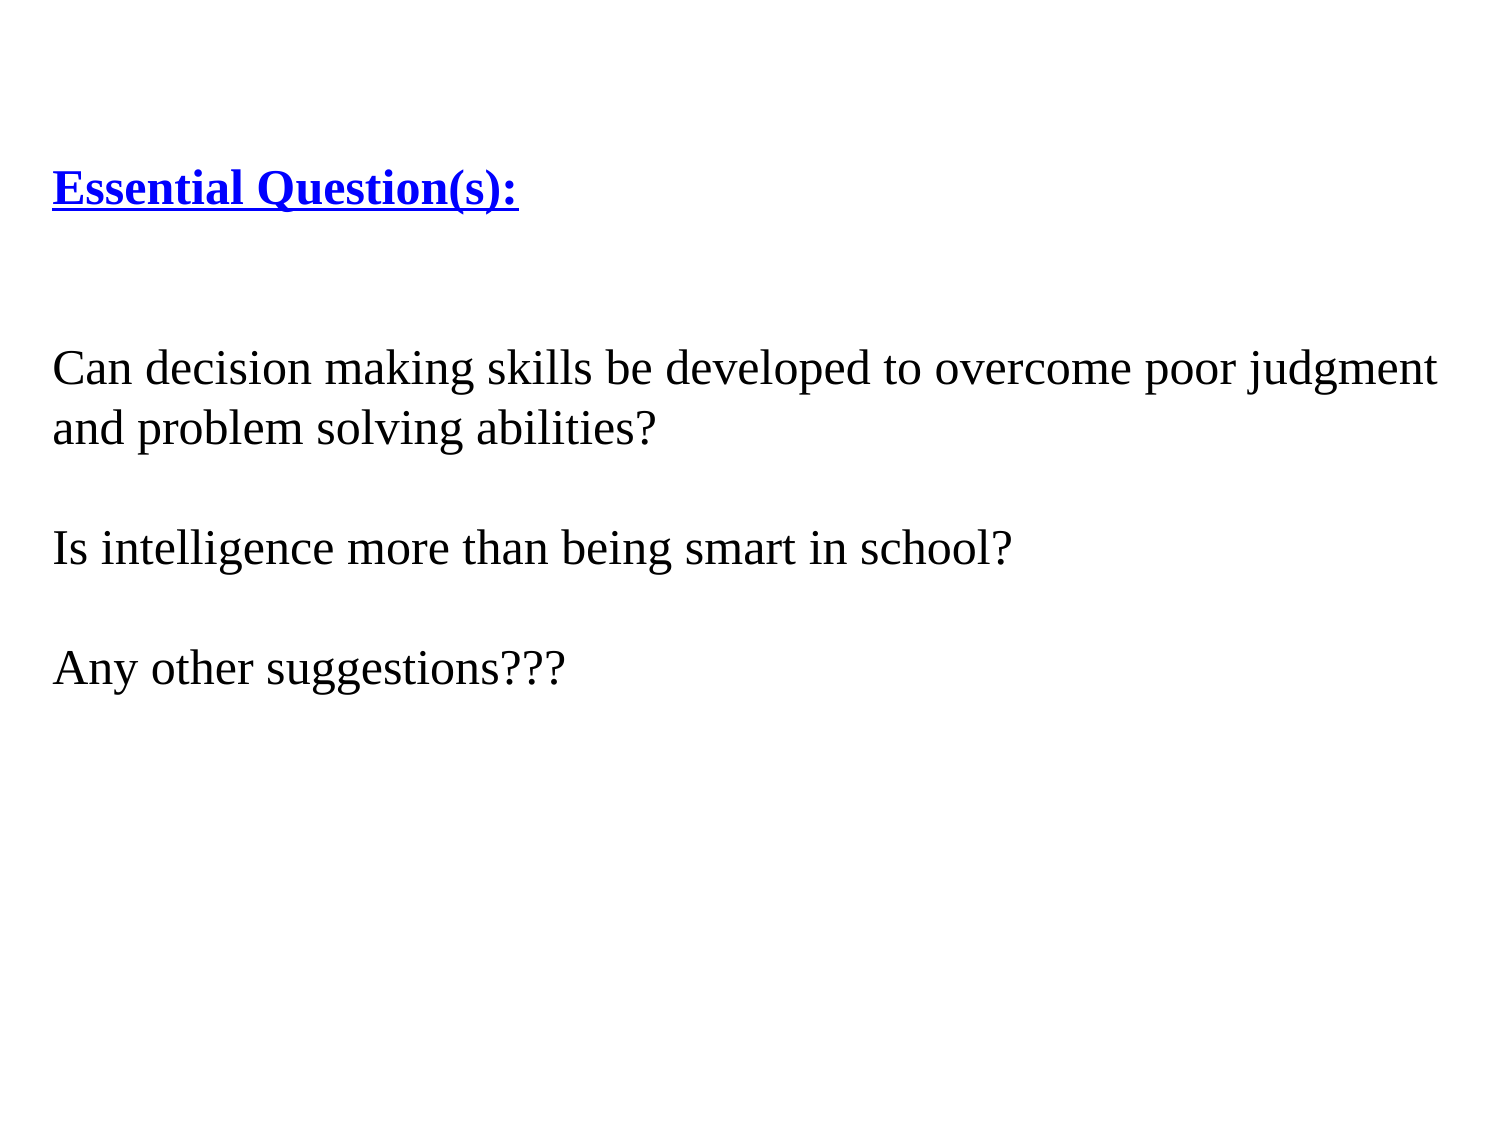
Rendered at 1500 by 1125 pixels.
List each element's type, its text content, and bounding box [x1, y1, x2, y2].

text_box Essential Question(s): Can decision making skills be developed to overcome poor judgment and problem solving abilities? Is intelligence more than being smart in school? Any other suggestions??? [37, 87, 1463, 823]
